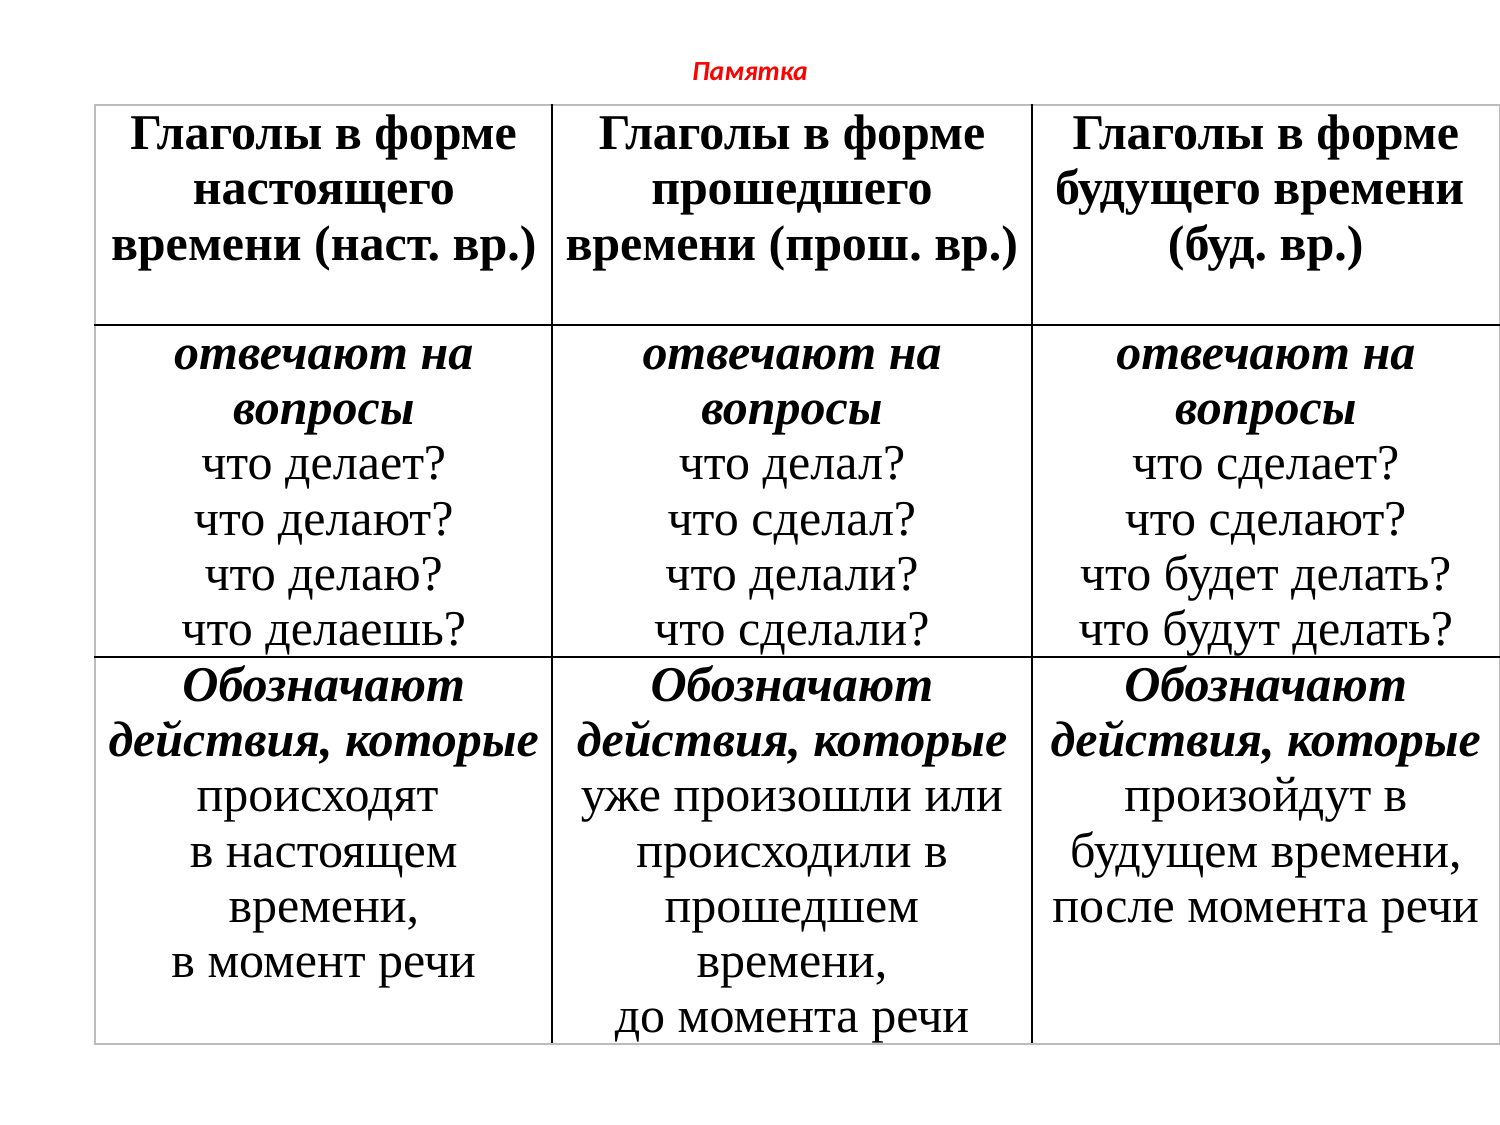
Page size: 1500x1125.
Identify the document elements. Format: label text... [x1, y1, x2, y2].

table_cell отвечают на вопросы что делал? что сделал? что делали? что сделали? [553, 326, 1031, 656]
table_header Глаголы в форме настоящего времени (наст. вр.) [96, 106, 551, 324]
table_cell Обозначают действия, которые происходят в настоящем времени, в момент речи [96, 658, 551, 1043]
table_header Глаголы в форме прошедшего времени (прош. вр.) [553, 106, 1031, 324]
title Памятка [75, 45, 1425, 94]
table_cell отвечают на вопросы что сделает? что сделают? что будет делать? что будут делать? [1033, 326, 1499, 656]
table_cell Обозначают действия, которые произойдут в будущем времени, после момента речи [1033, 658, 1499, 1043]
table_cell отвечают на вопросы что делает? что делают? что делаю? что делаешь? [96, 326, 551, 656]
table_cell Обозначают действия, которые уже произошли или происходили в прошедшем времени, до момента речи [553, 658, 1031, 1043]
table_header Глаголы в форме будущего времени (буд. вр.) [1033, 106, 1499, 324]
